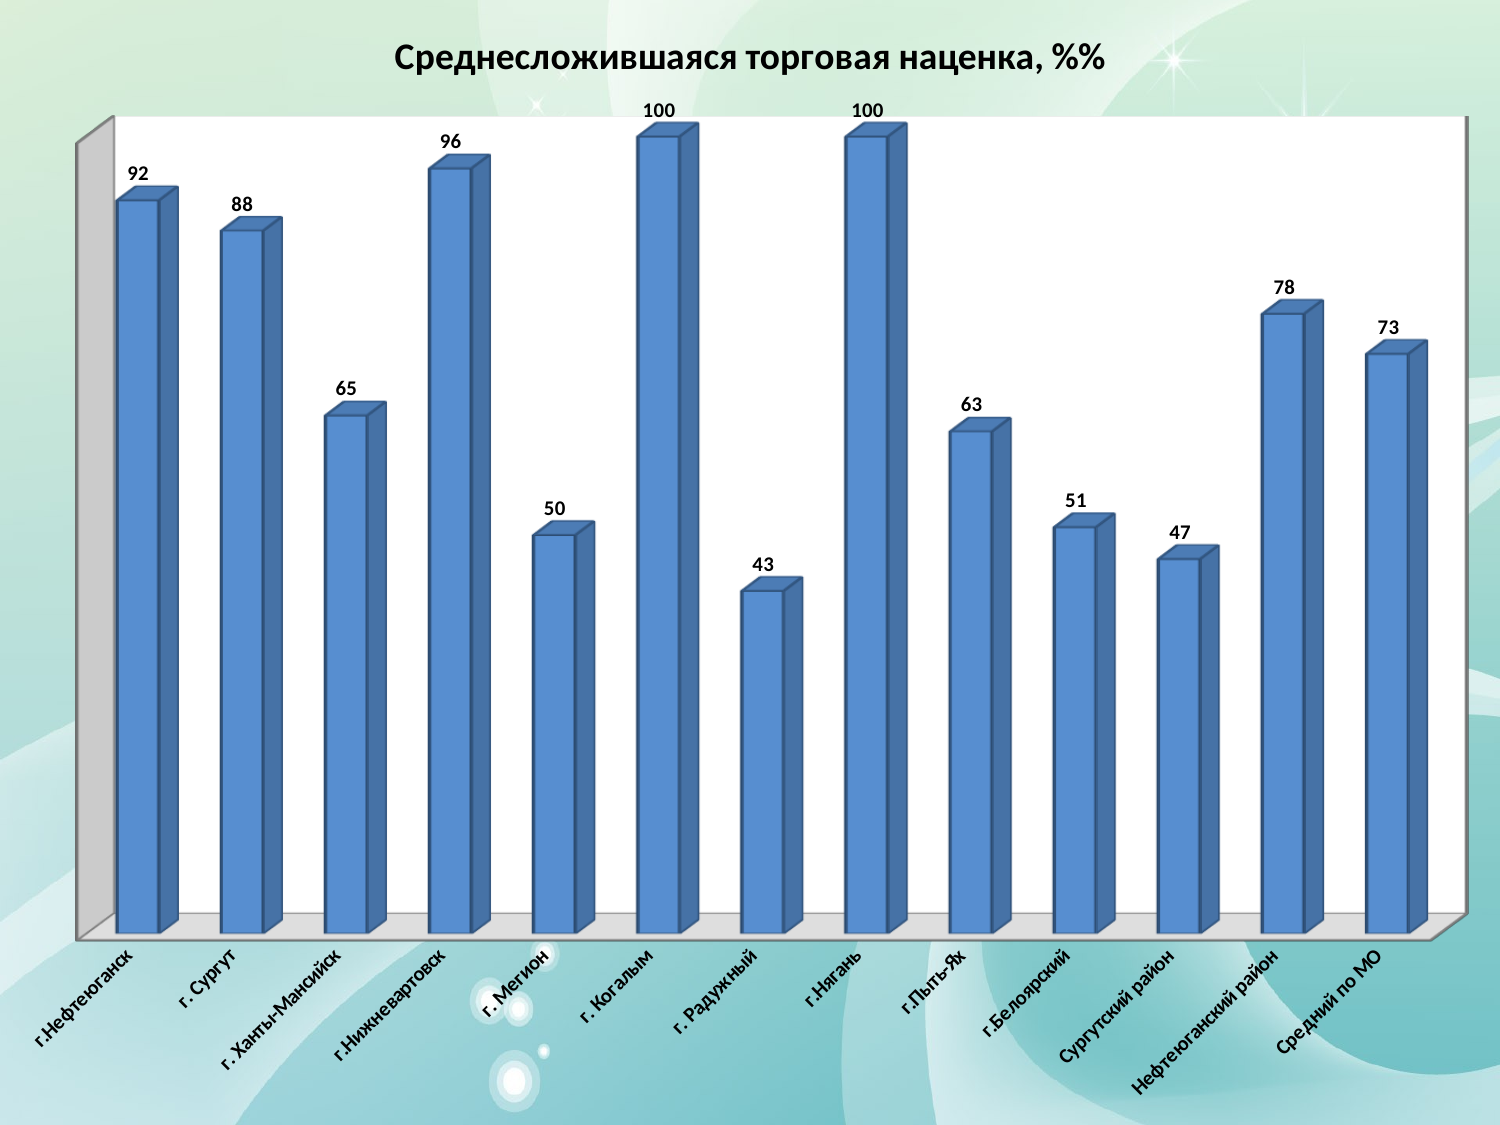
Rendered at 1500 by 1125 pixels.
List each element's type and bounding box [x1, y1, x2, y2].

chart [0, 0, 1500, 1125]
